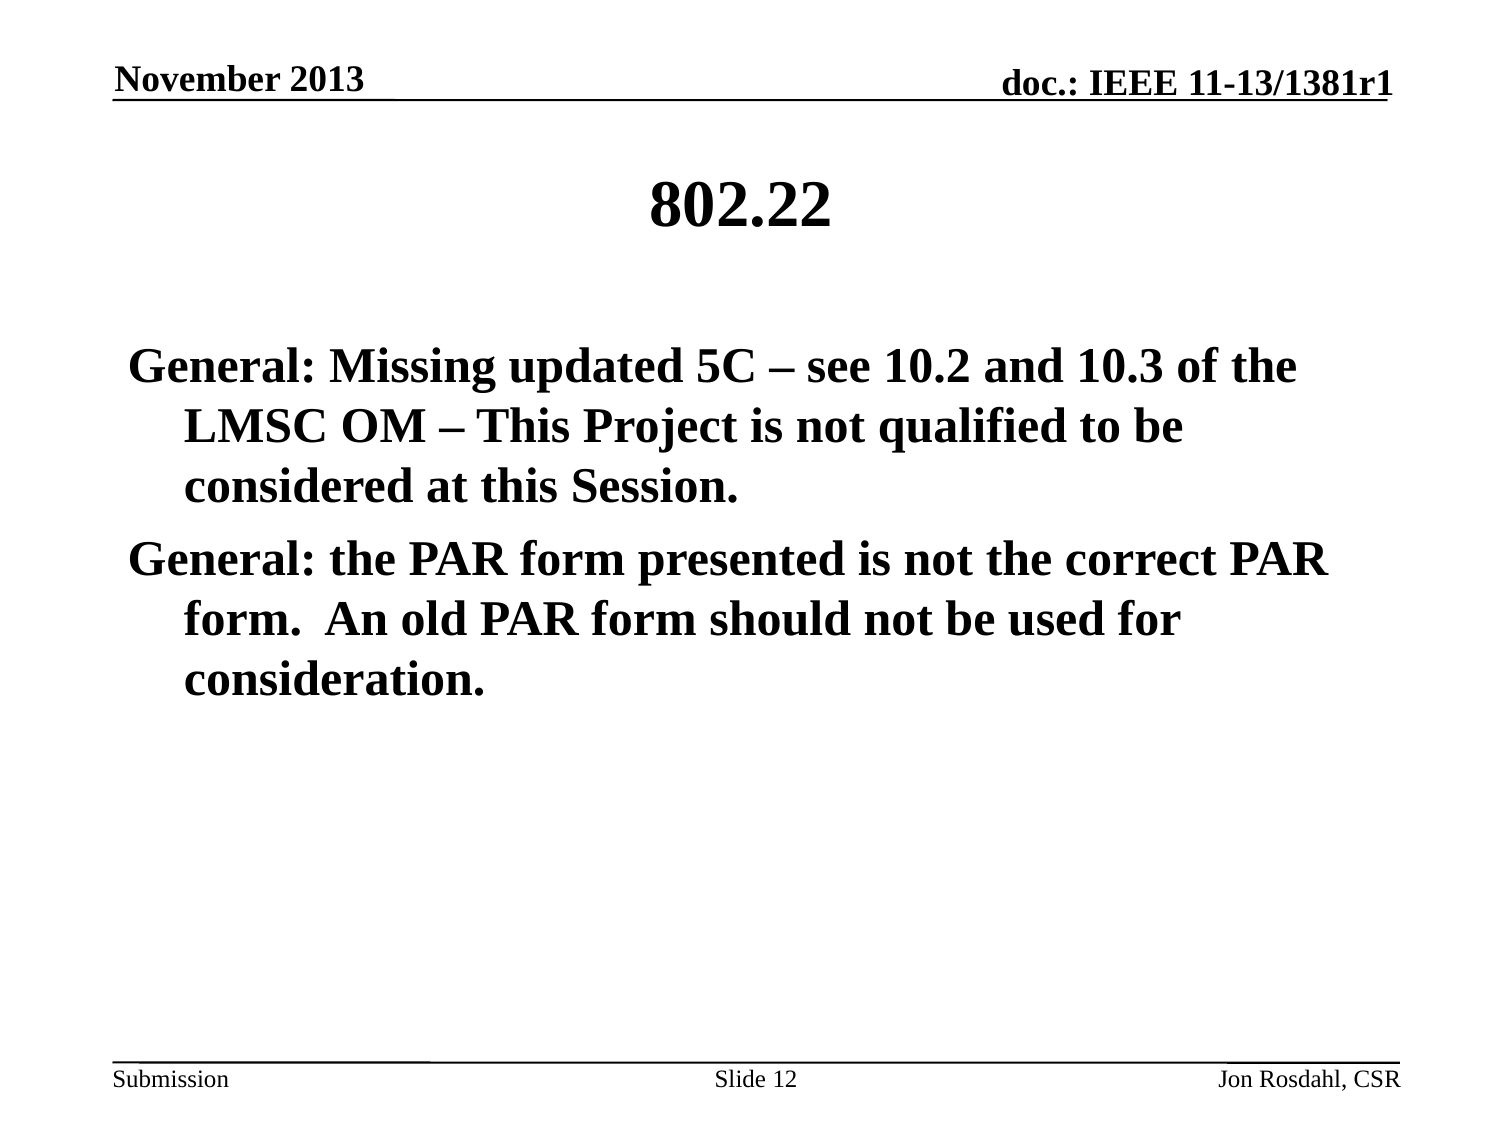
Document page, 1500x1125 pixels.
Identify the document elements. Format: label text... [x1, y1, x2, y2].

list General: Missing updated 5C – see 10.2 and 10.3 of the LMSC OM – This Project is not qualified to be considered at this Session. General: the PAR form presented is not the correct PAR form. An old PAR form should not be used for consideration. [112, 324, 1388, 1000]
footer Jon Rosdahl, CSR [878, 1061, 1402, 1093]
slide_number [114, 54, 423, 100]
slide_number Slide 12 [712, 1061, 800, 1123]
title 802.22 [112, 112, 1388, 288]
